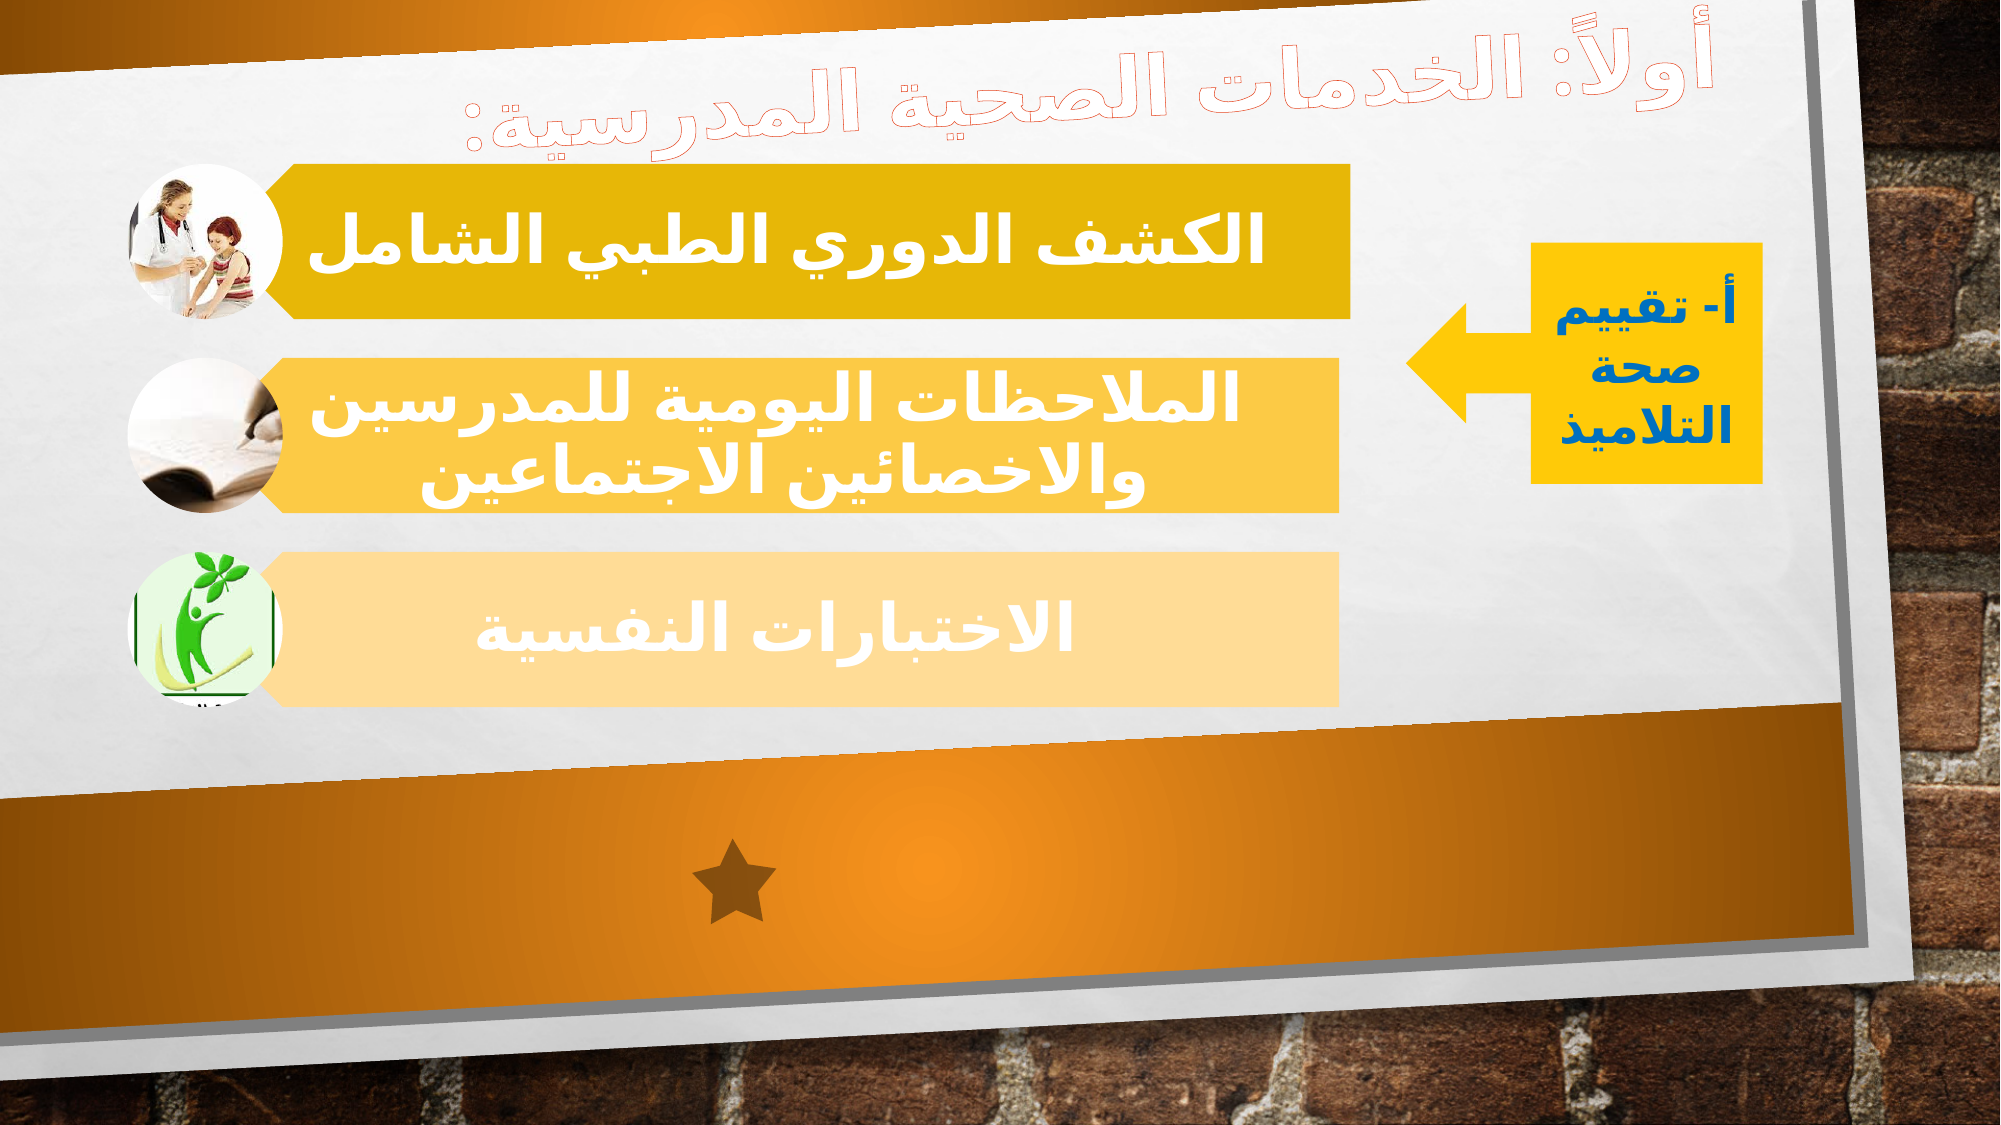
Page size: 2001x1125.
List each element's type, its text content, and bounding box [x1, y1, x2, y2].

title أولاً: الخدمات الصحية المدرسية: [135, 67, 1736, 163]
text_box أ- تقييم صحة التلاميذ [1587, 240, 1765, 486]
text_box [0, 163, 1587, 708]
picture [0, 0, 2000, 1125]
